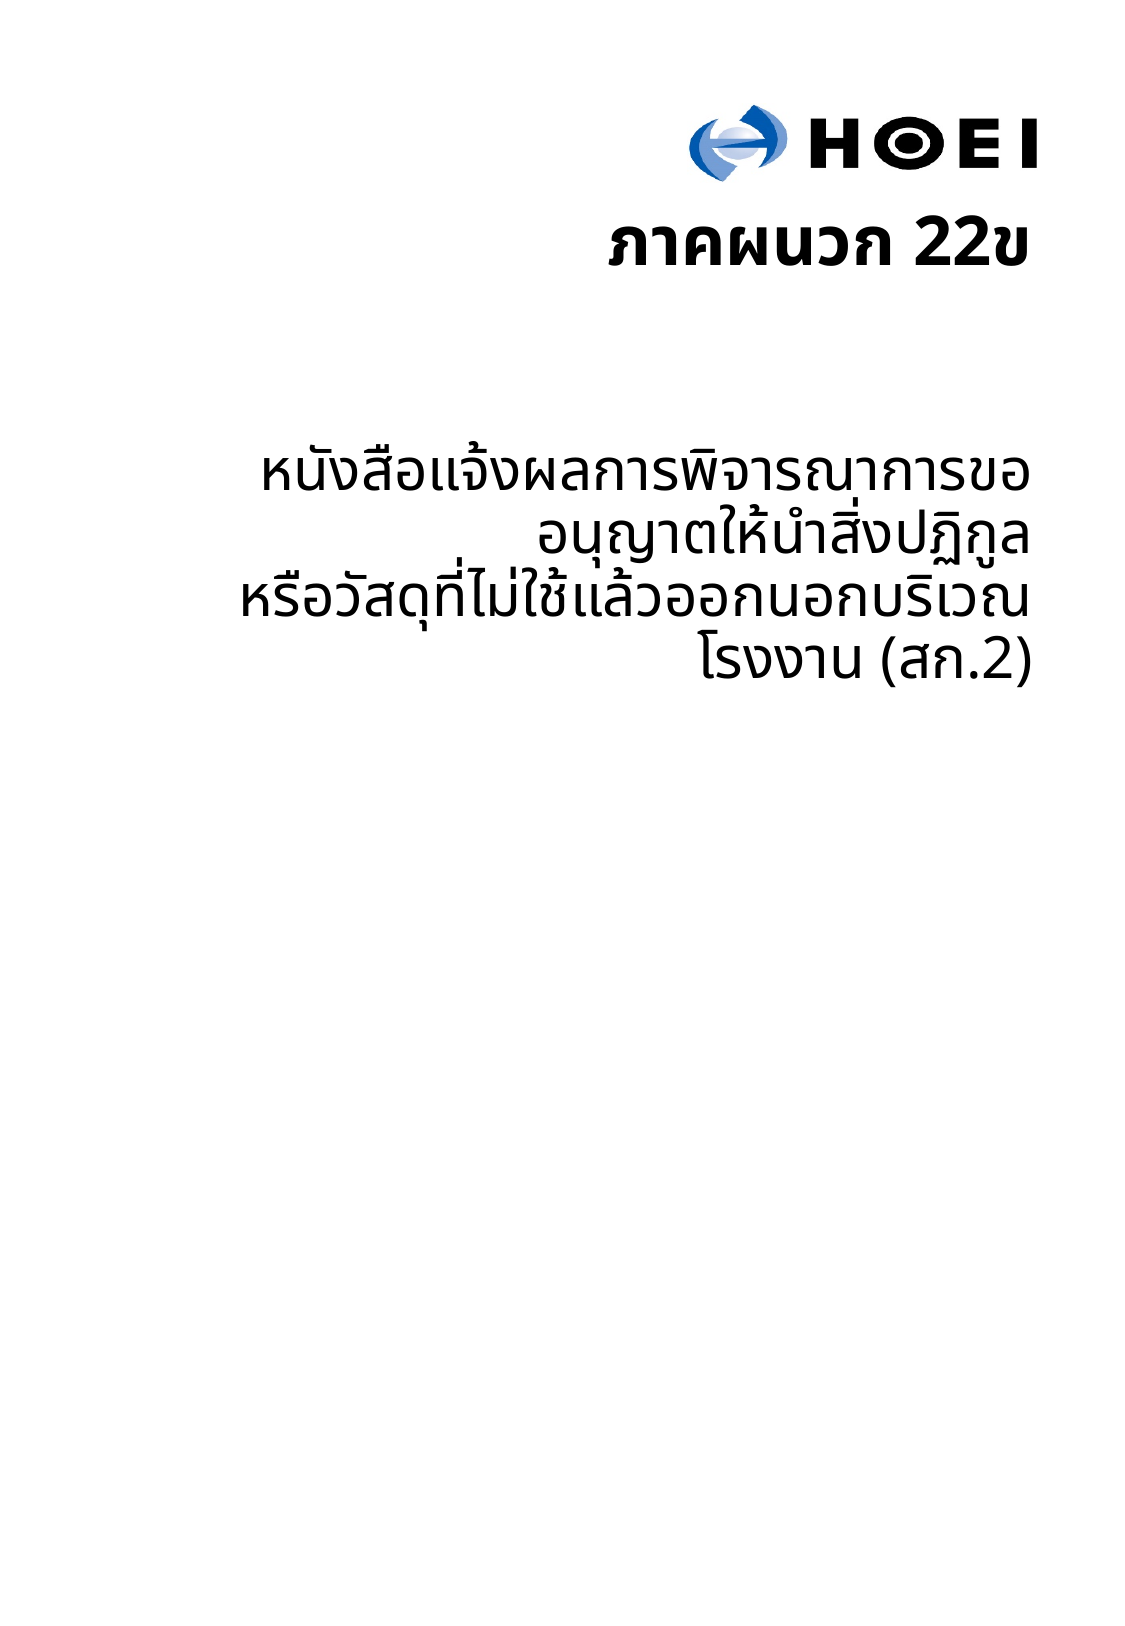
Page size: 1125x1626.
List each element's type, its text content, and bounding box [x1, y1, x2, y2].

picture [687, 103, 1038, 183]
title ภาคผนวก 22ข [77, 86, 1048, 401]
list หนังสือแจ้งผลการพิจารณาการขออนุญาตให้นำสิ่งปฏิกูล หรือวัสดุที่ไม่ใช้แล้วออกนอกบริเวณโรงงาน (สก.2) [77, 432, 1048, 1464]
